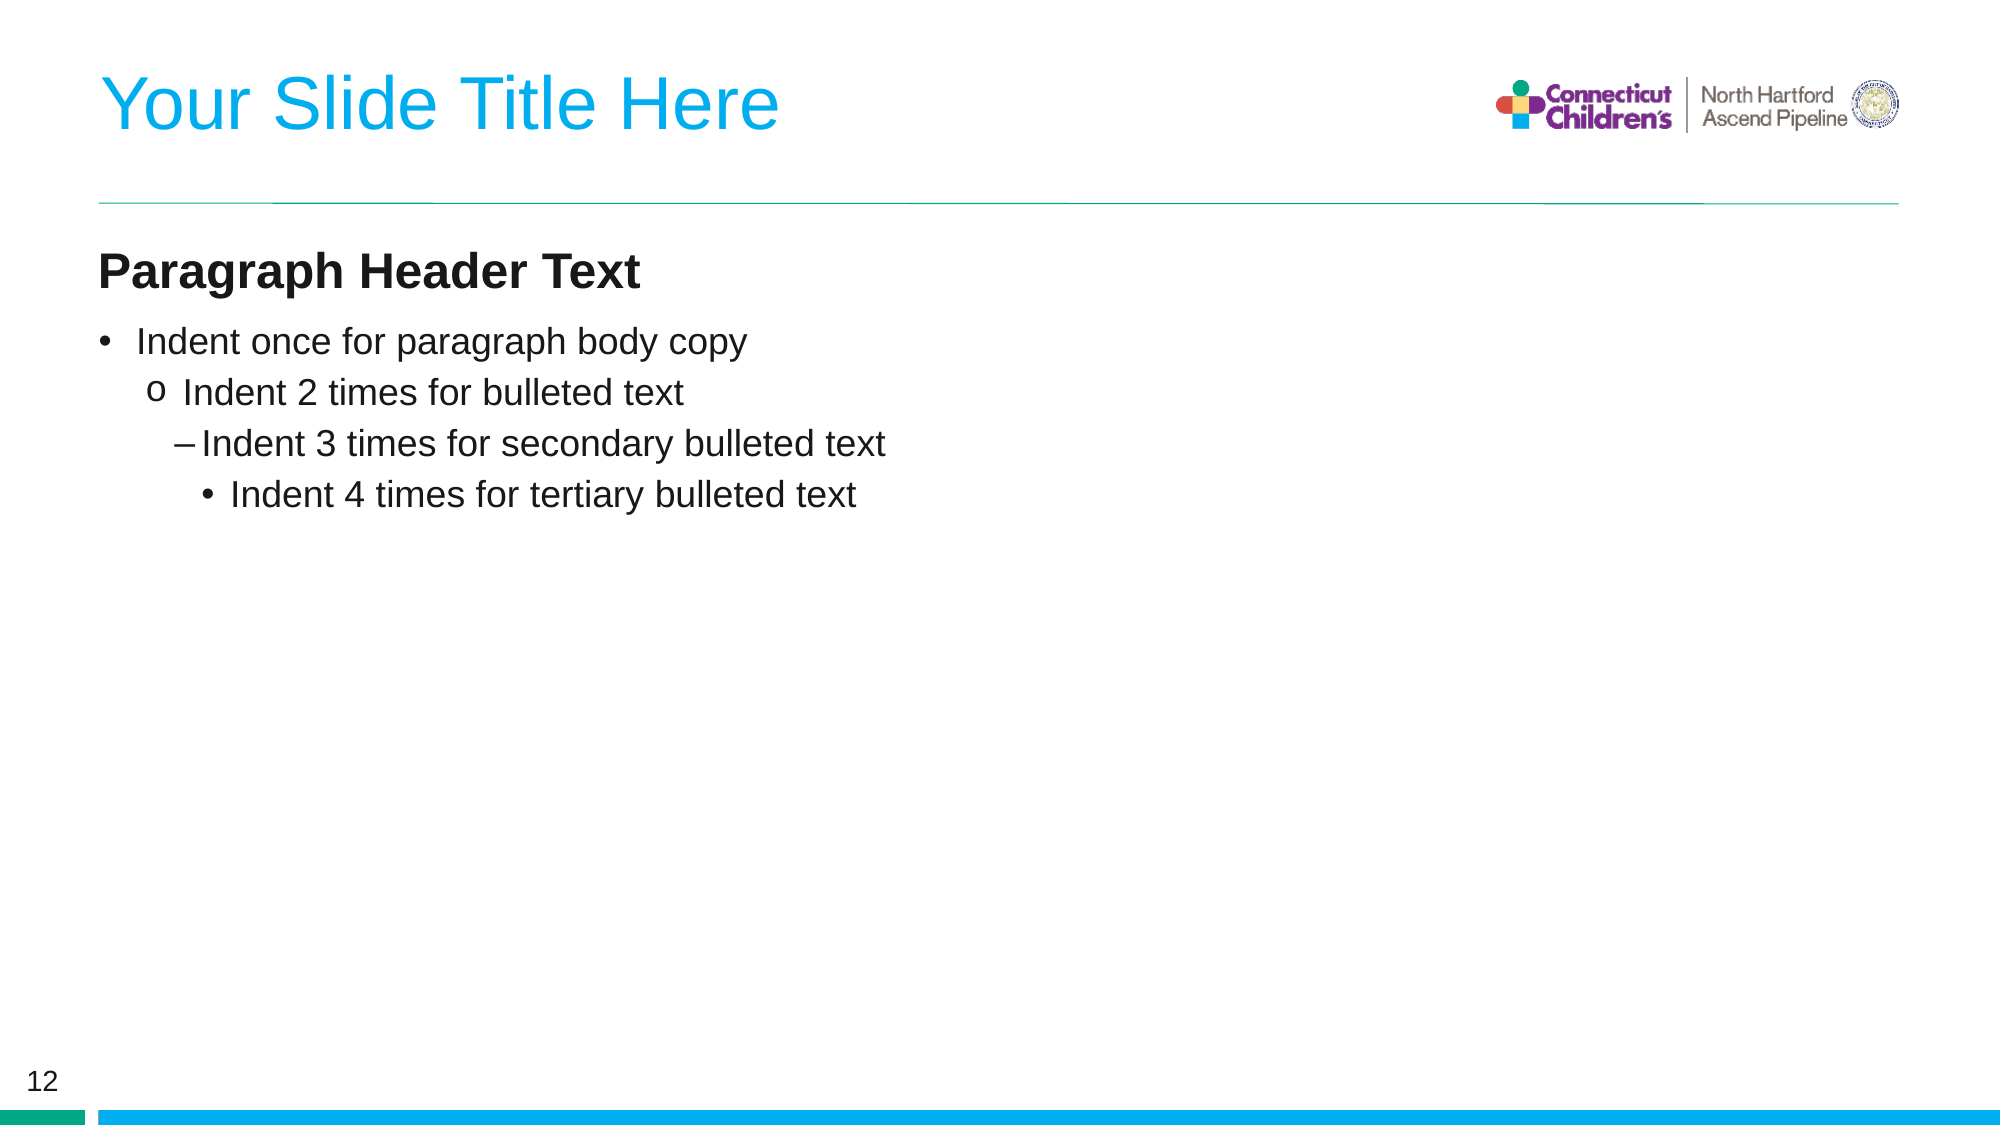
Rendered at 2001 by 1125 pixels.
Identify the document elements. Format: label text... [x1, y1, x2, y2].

list Indent once for paragraph body copy Indent 2 times for bulleted text Indent 3 times for secondary bulleted text Indent 4 times for tertiary bulleted text [98, 314, 1899, 1040]
title Your Slide Title Here [98, 23, 1498, 187]
picture [1498, 77, 1899, 133]
list Paragraph Header Text [97, 238, 1899, 297]
slide_number 12 [0, 1050, 85, 1110]
